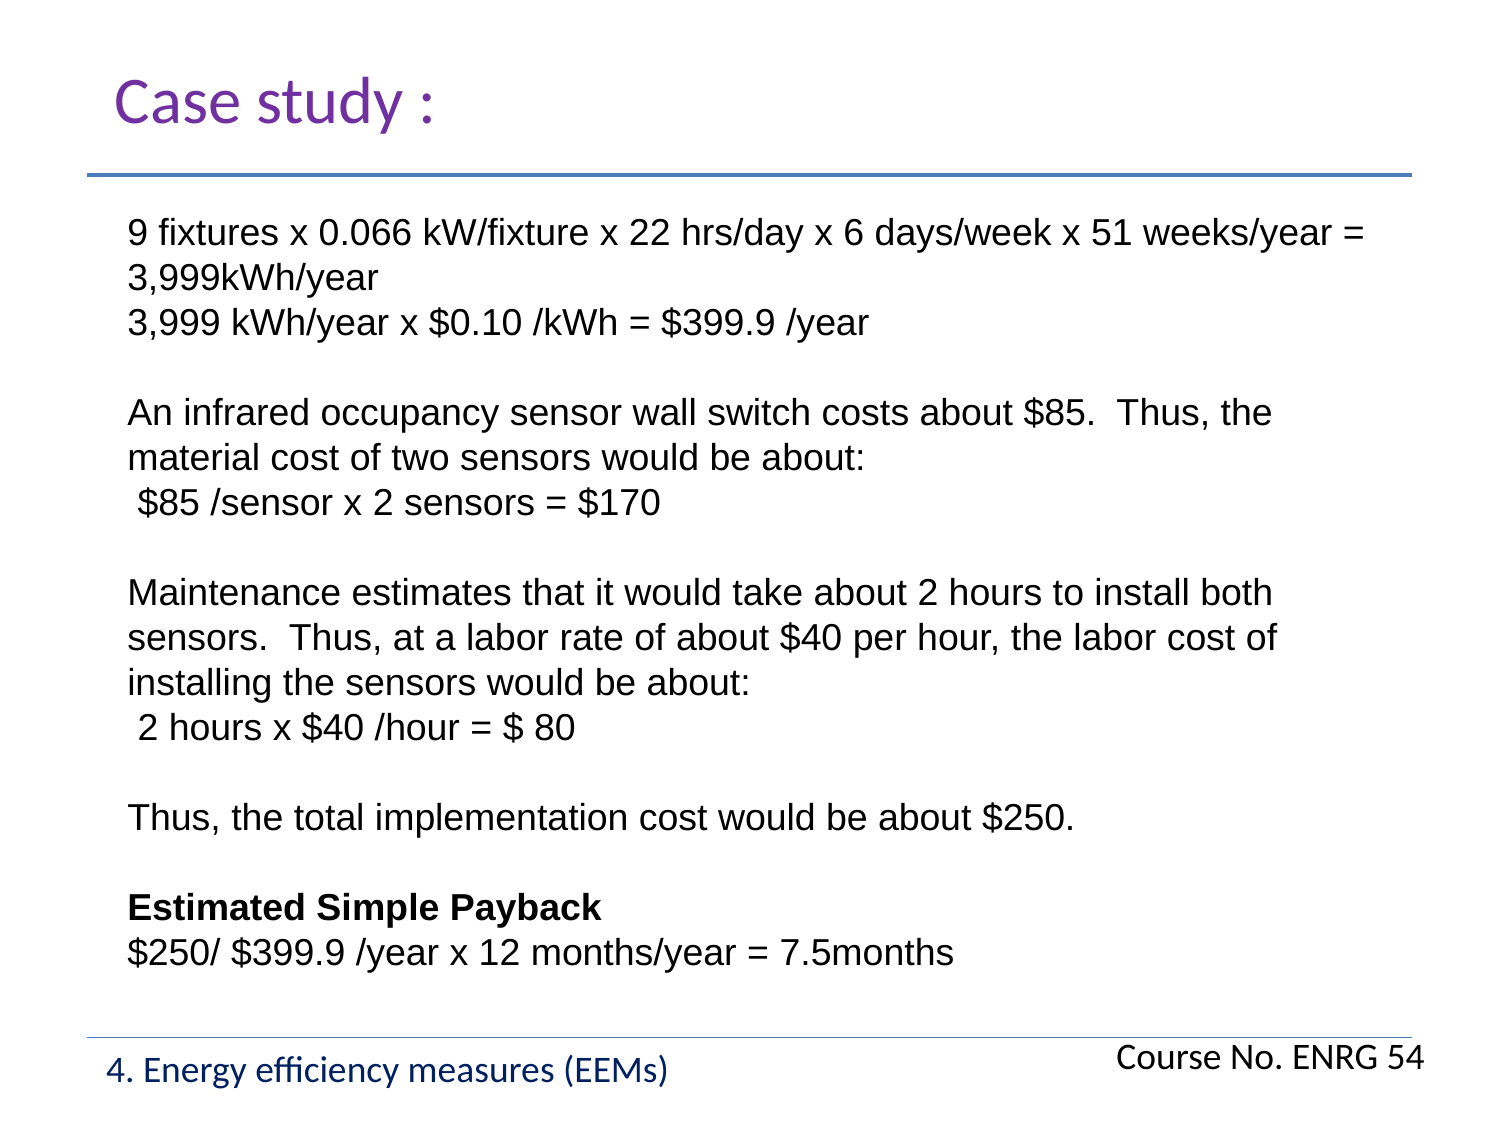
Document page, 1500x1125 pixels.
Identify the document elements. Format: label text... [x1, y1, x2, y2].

text_box Course No. ENRG 54 [1101, 1024, 1441, 1085]
text_box Case study : [99, 49, 1400, 145]
text_box 4. Energy efficiency measures (EEMs) [91, 1046, 685, 1098]
text_box 9 fixtures x 0.066 kW/fixture x 22 hrs/day x 6 days/week x 51 weeks/year = 3,999kWh/year 3,999 kWh/year x $0.10 /kWh = $399.9 /year An infrared occupancy sensor wall switch costs about $85. Thus, the material cost of two sensors would be about: $85 /sensor x 2 sensors = $170 Maintenance estimates that it would take about 2 hours to install both sensors. Thus, at a labor rate of about $40 per hour, the labor cost of installing the sensors would be about: 2 hours x $40 /hour = $ 80 Thus, the total implementation cost would be about $250. Estimated Simple Payback $250/ $399.9 /year x 12 months/year = 7.5months [112, 201, 1413, 981]
